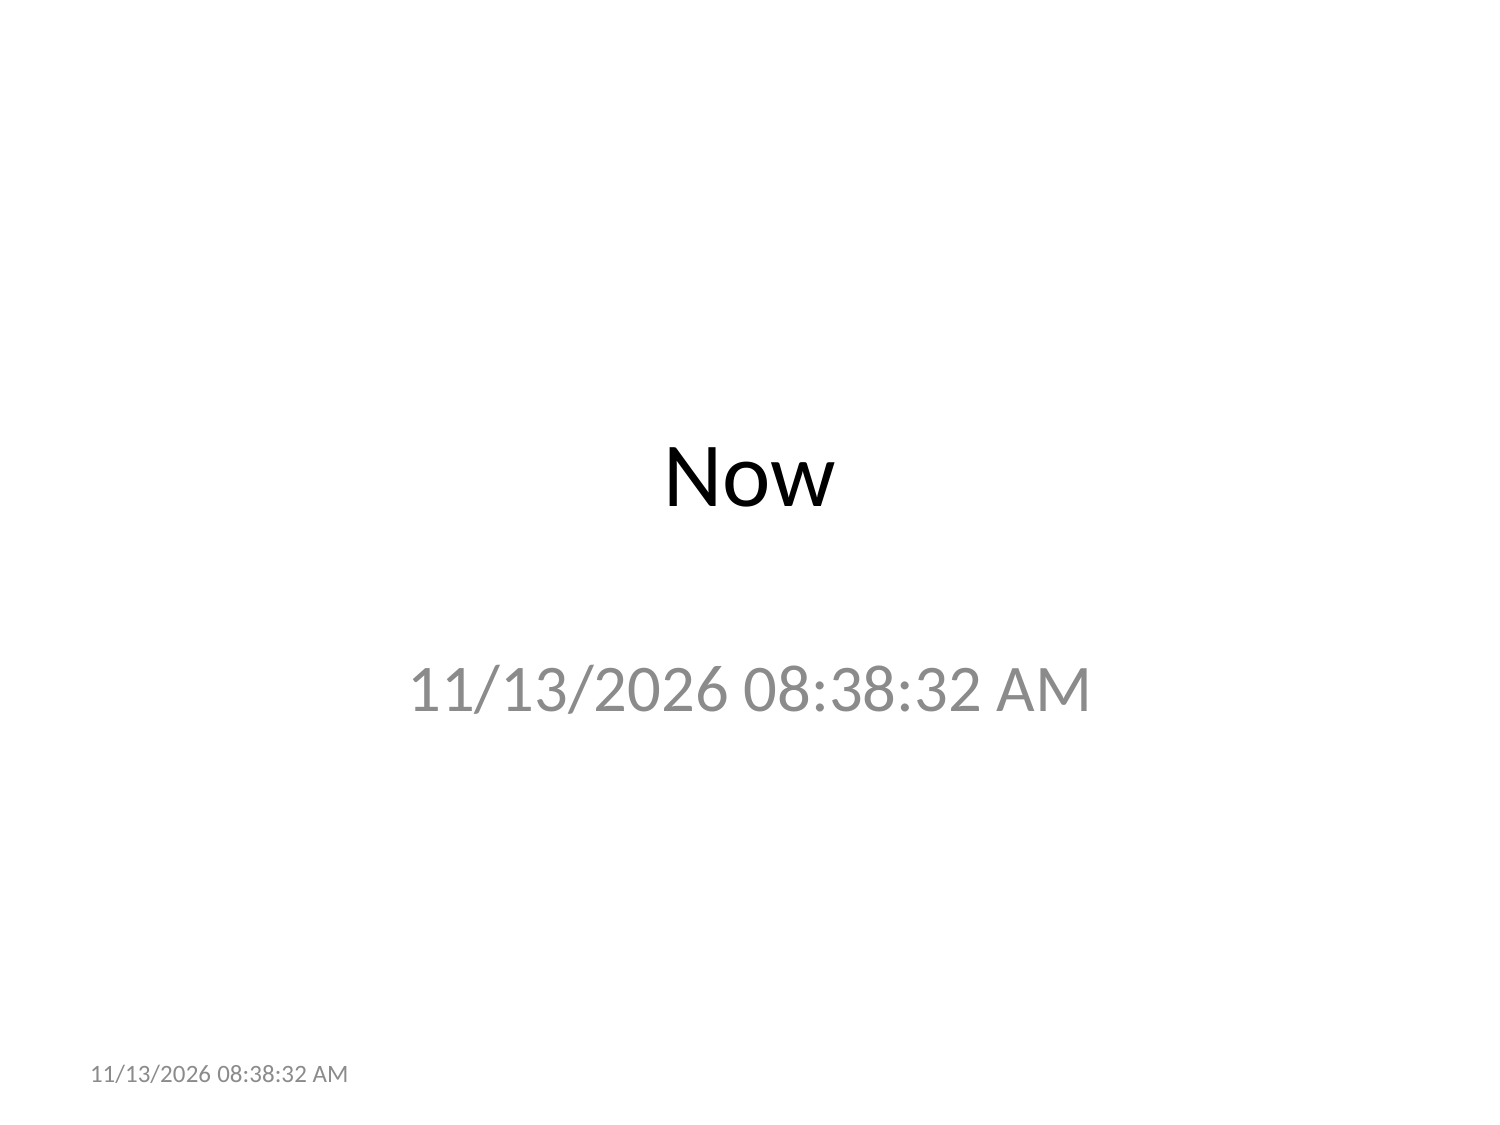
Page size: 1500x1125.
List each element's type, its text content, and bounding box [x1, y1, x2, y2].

title Now [112, 349, 1388, 591]
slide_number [75, 1042, 425, 1103]
subtitle 2011-12-19 10:20:04 AM [225, 637, 1275, 925]
